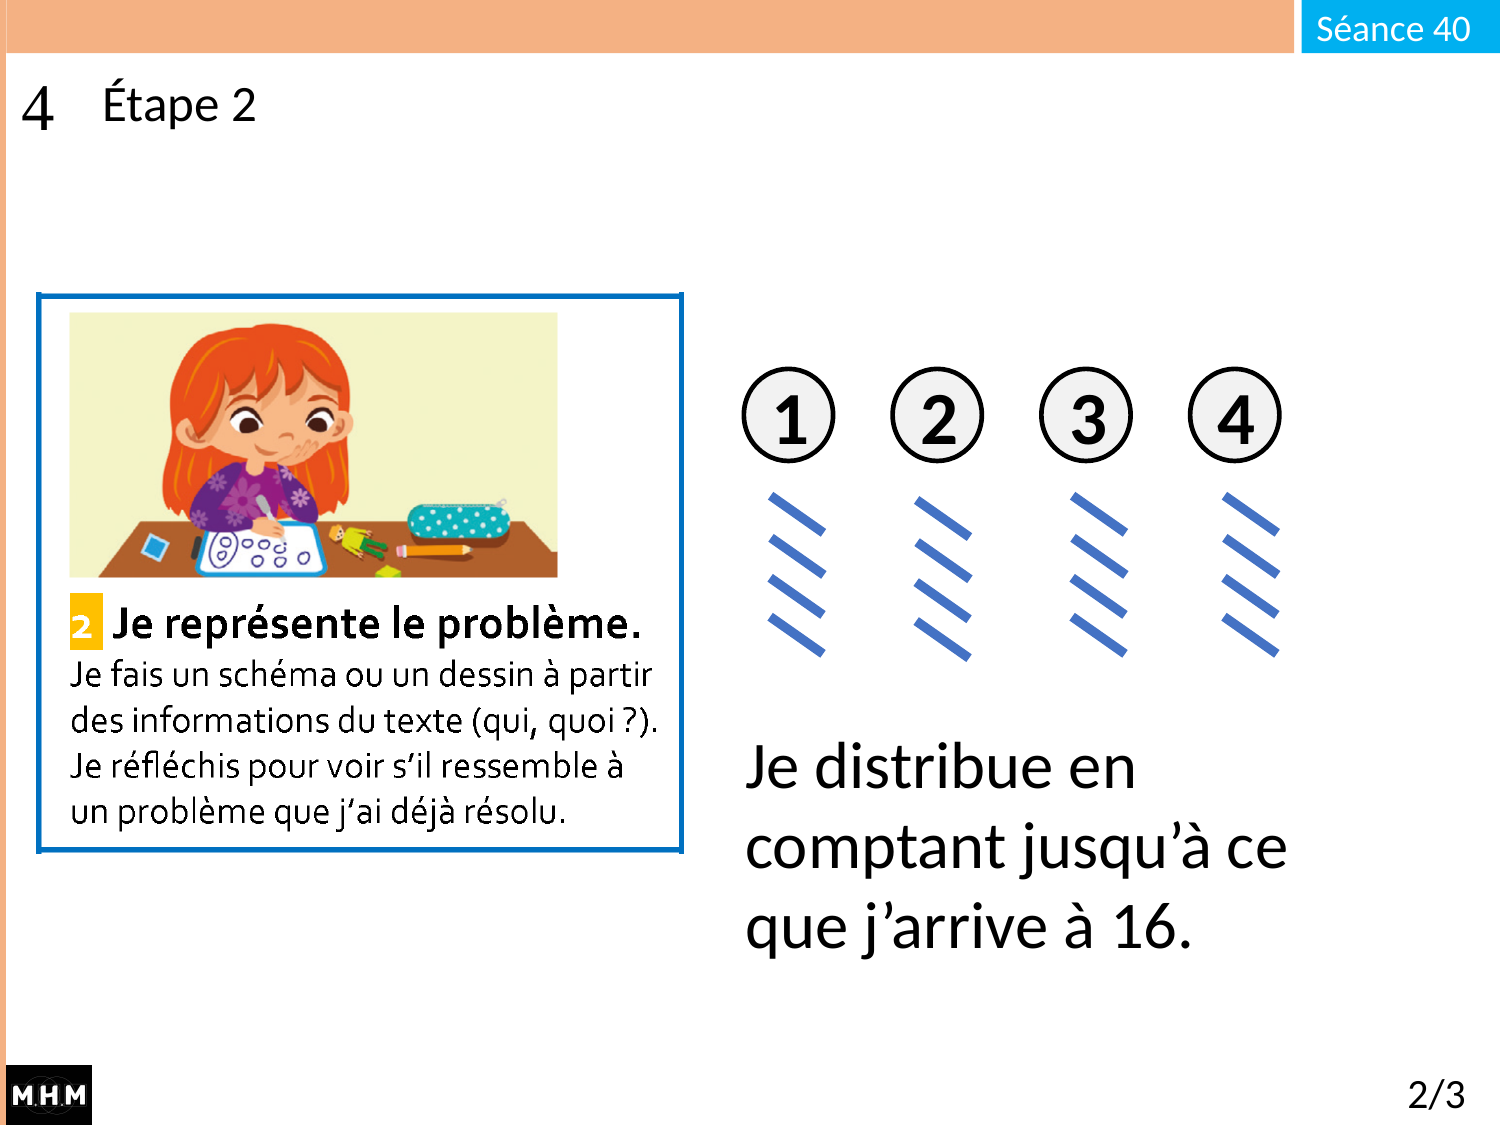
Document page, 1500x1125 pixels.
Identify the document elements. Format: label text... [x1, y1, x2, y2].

title Étape 2 [87, 32, 1382, 140]
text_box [1072, 577, 1125, 615]
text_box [770, 577, 823, 615]
text_box 4 [1189, 367, 1281, 463]
picture [34, 292, 685, 854]
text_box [917, 542, 970, 580]
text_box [1223, 577, 1277, 615]
text_box 2 [891, 367, 983, 463]
text_box Je distribue en comptant jusqu’à ce que j’arrive à 16. [730, 714, 1382, 970]
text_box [1224, 495, 1278, 533]
picture [6, 1065, 92, 1125]
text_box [1072, 616, 1125, 654]
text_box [1224, 537, 1278, 575]
text_box 1 [742, 367, 835, 463]
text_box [1072, 495, 1126, 533]
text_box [916, 582, 970, 620]
text_box 3 [1040, 367, 1132, 463]
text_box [916, 620, 970, 659]
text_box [770, 495, 824, 533]
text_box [1223, 616, 1277, 654]
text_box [770, 616, 823, 654]
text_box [916, 499, 970, 538]
list 2/3 [1373, 1064, 1500, 1125]
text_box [1073, 537, 1126, 575]
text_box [771, 537, 824, 575]
